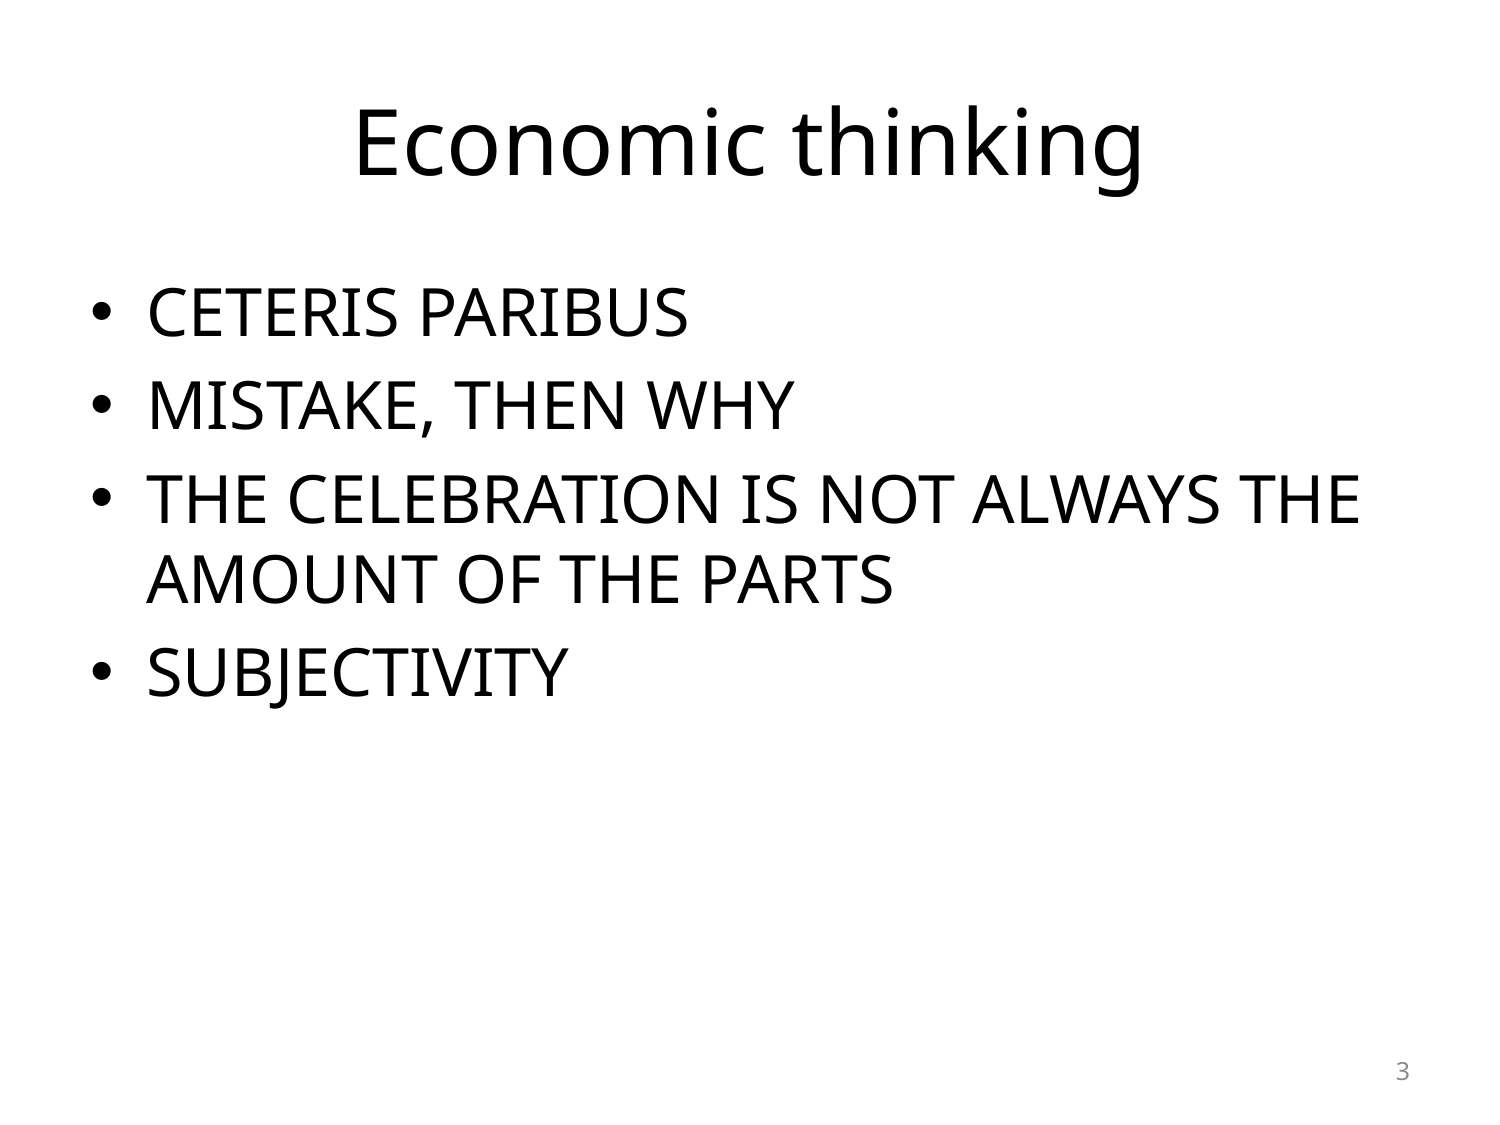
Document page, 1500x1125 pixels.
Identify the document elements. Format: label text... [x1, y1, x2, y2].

title Economic thinking [75, 45, 1425, 233]
slide_number 3 [1074, 1042, 1425, 1103]
list CETERIS PARIBUS MISTAKE, THEN WHY THE CELEBRATION IS NOT ALWAYS THE AMOUNT OF THE PARTS SUBJECTIVITY [75, 262, 1425, 1005]
